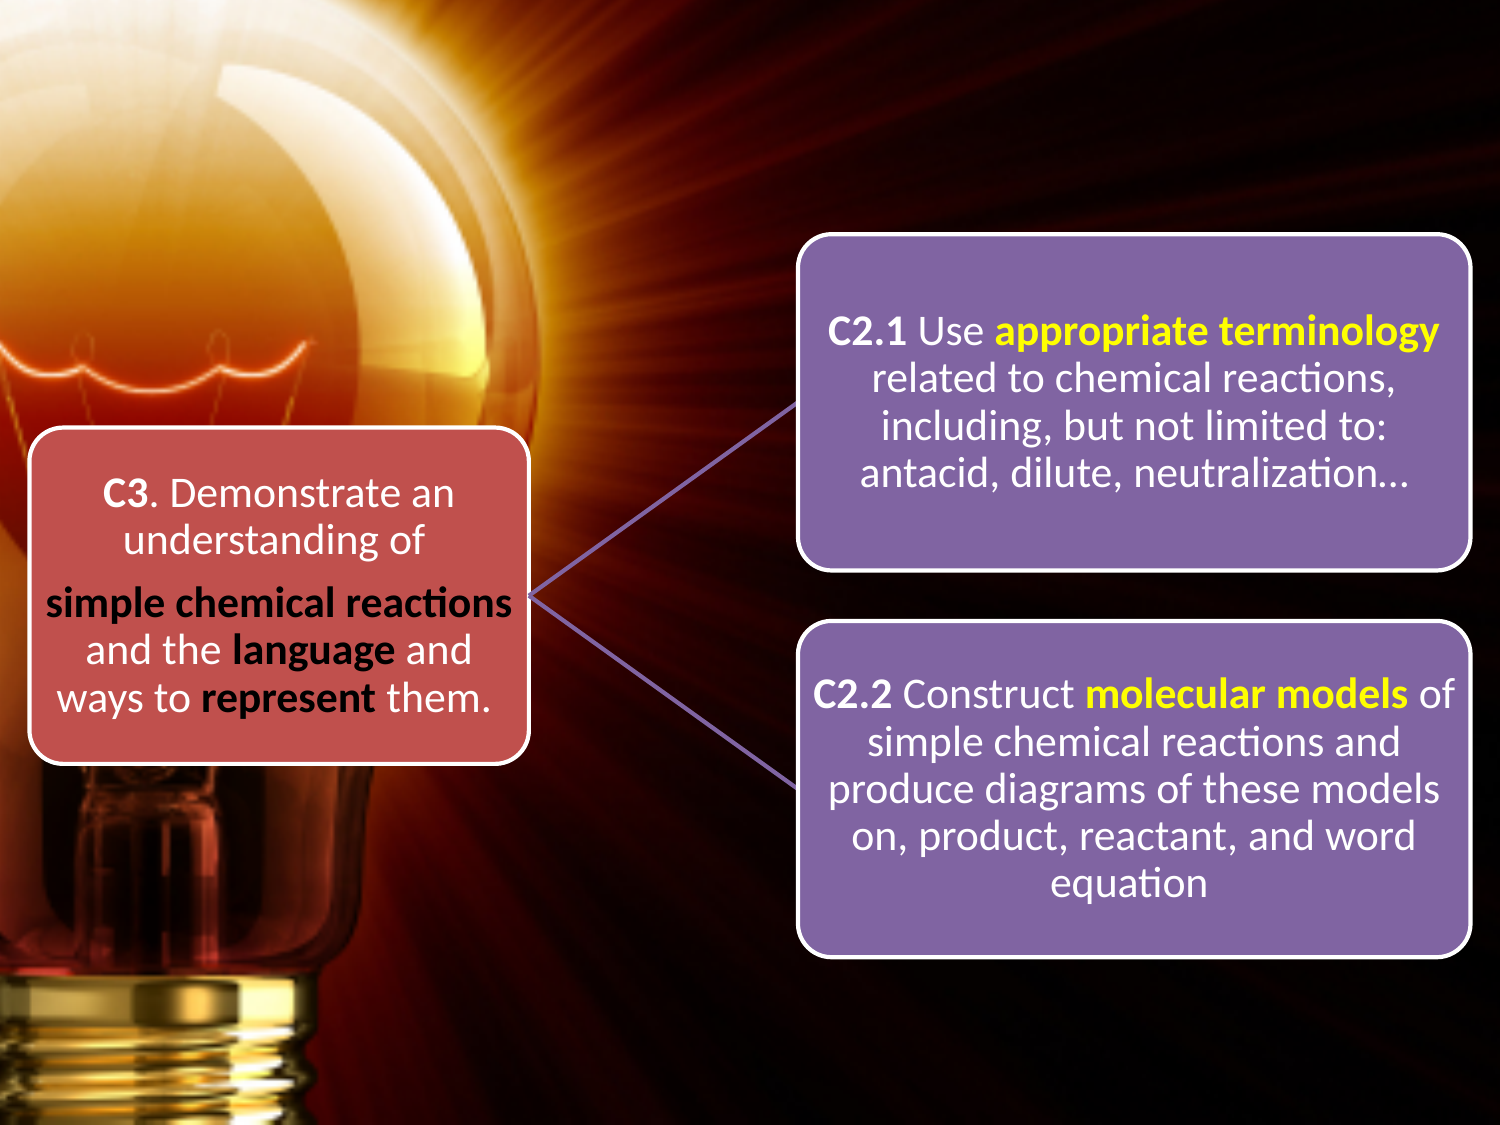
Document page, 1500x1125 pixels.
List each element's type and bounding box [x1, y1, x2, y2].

text_box [29, 160, 1471, 1031]
picture [0, 0, 1500, 1125]
